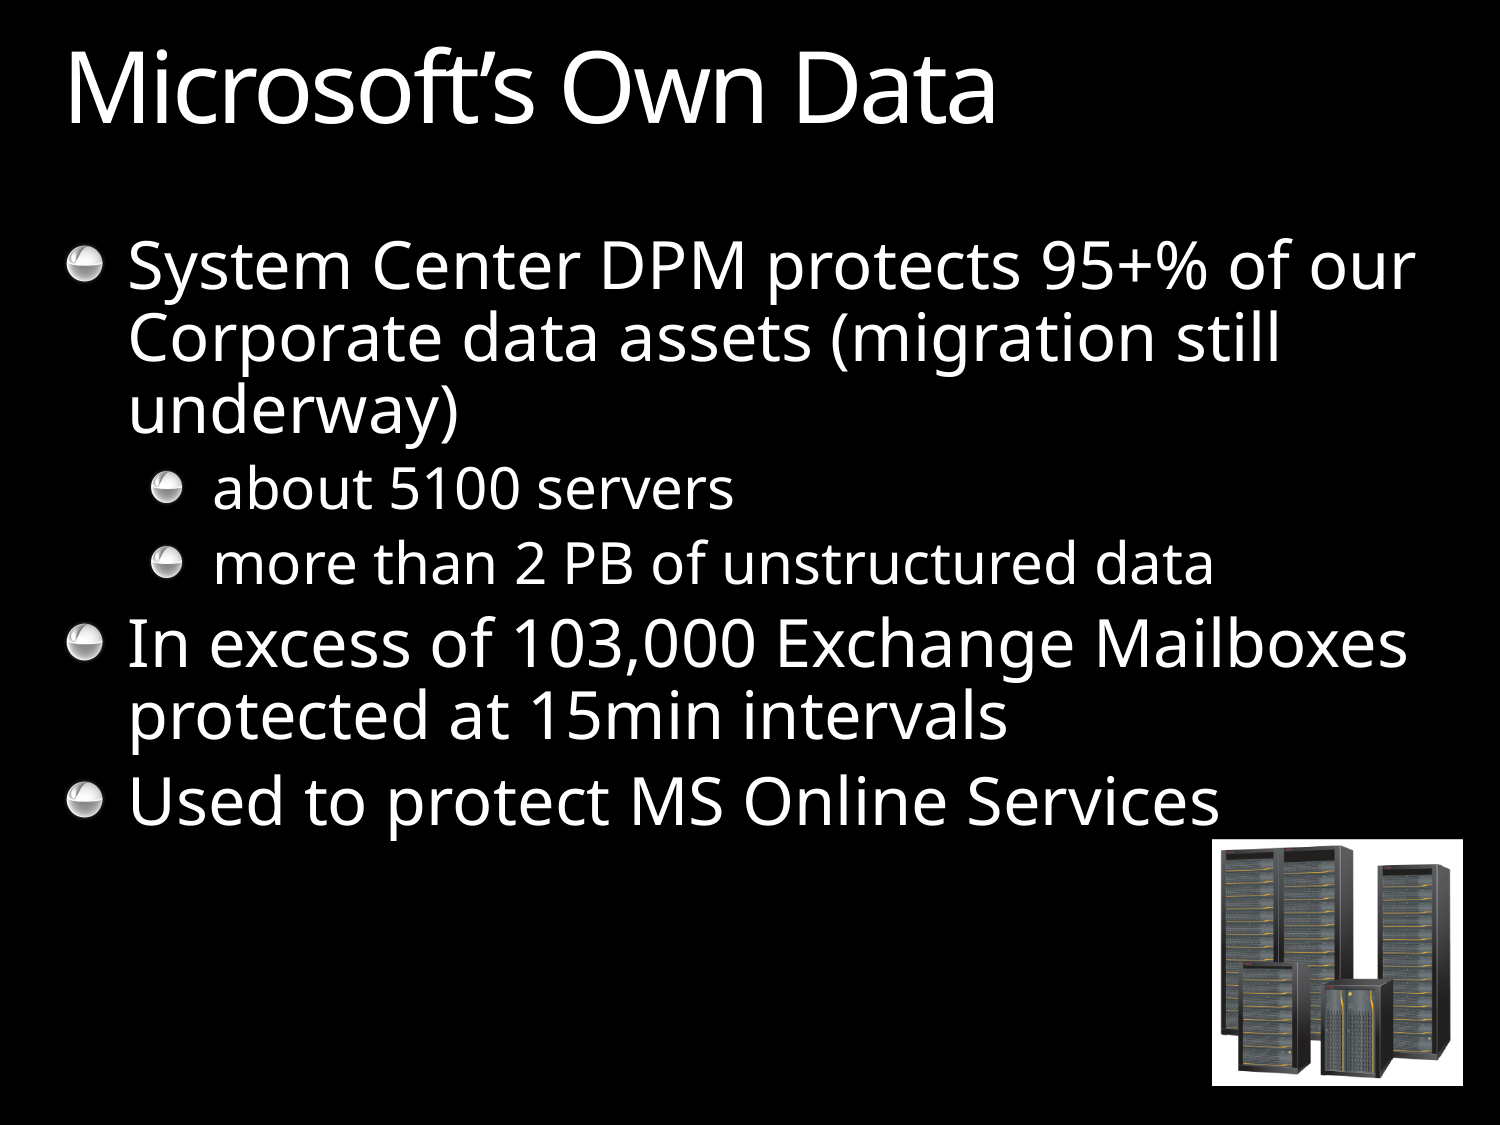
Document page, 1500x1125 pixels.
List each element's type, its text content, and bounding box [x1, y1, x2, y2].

picture [62, 241, 107, 286]
picture [62, 777, 107, 822]
title Microsoft’s Own Data [62, 37, 1438, 147]
list System Center DPM protects 95+% of our Corporate data assets (migration still underway) about 5100 servers more than 2 PB of unstructured data In excess of 103,000 Exchange Mailboxes protected at 15min intervals Used to protect MS Online Services [62, 231, 1438, 856]
picture [147, 542, 186, 582]
picture [62, 619, 107, 665]
picture [1212, 839, 1463, 1086]
picture [147, 467, 186, 507]
